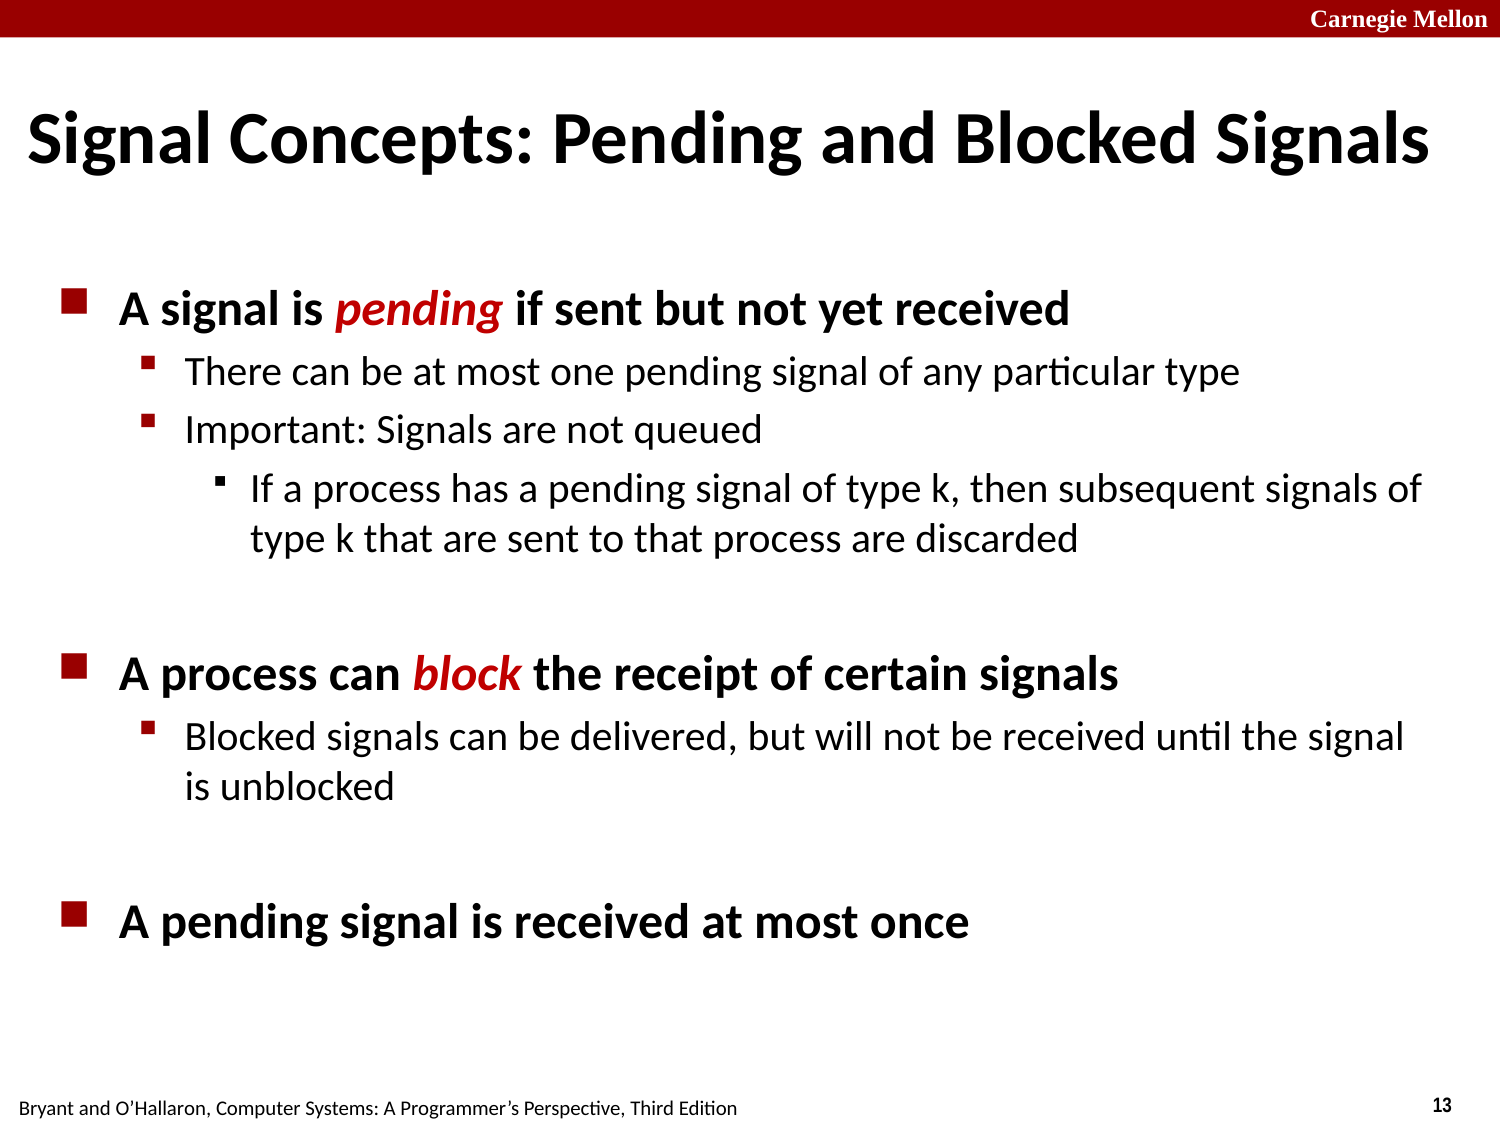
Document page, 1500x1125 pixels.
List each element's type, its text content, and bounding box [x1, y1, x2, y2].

title Signal Concepts: Pending and Blocked Signals [12, 71, 1476, 197]
list A signal is pending if sent but not yet received There can be at most one pending signal of any particular type Important: Signals are not queued If a process has a pending signal of type k, then subsequent signals of type k that are sent to that process are discarded A process can block the receipt of certain signals Blocked signals can be delivered, but will not be received until the signal is unblocked A pending signal is received at most once [47, 267, 1451, 1026]
